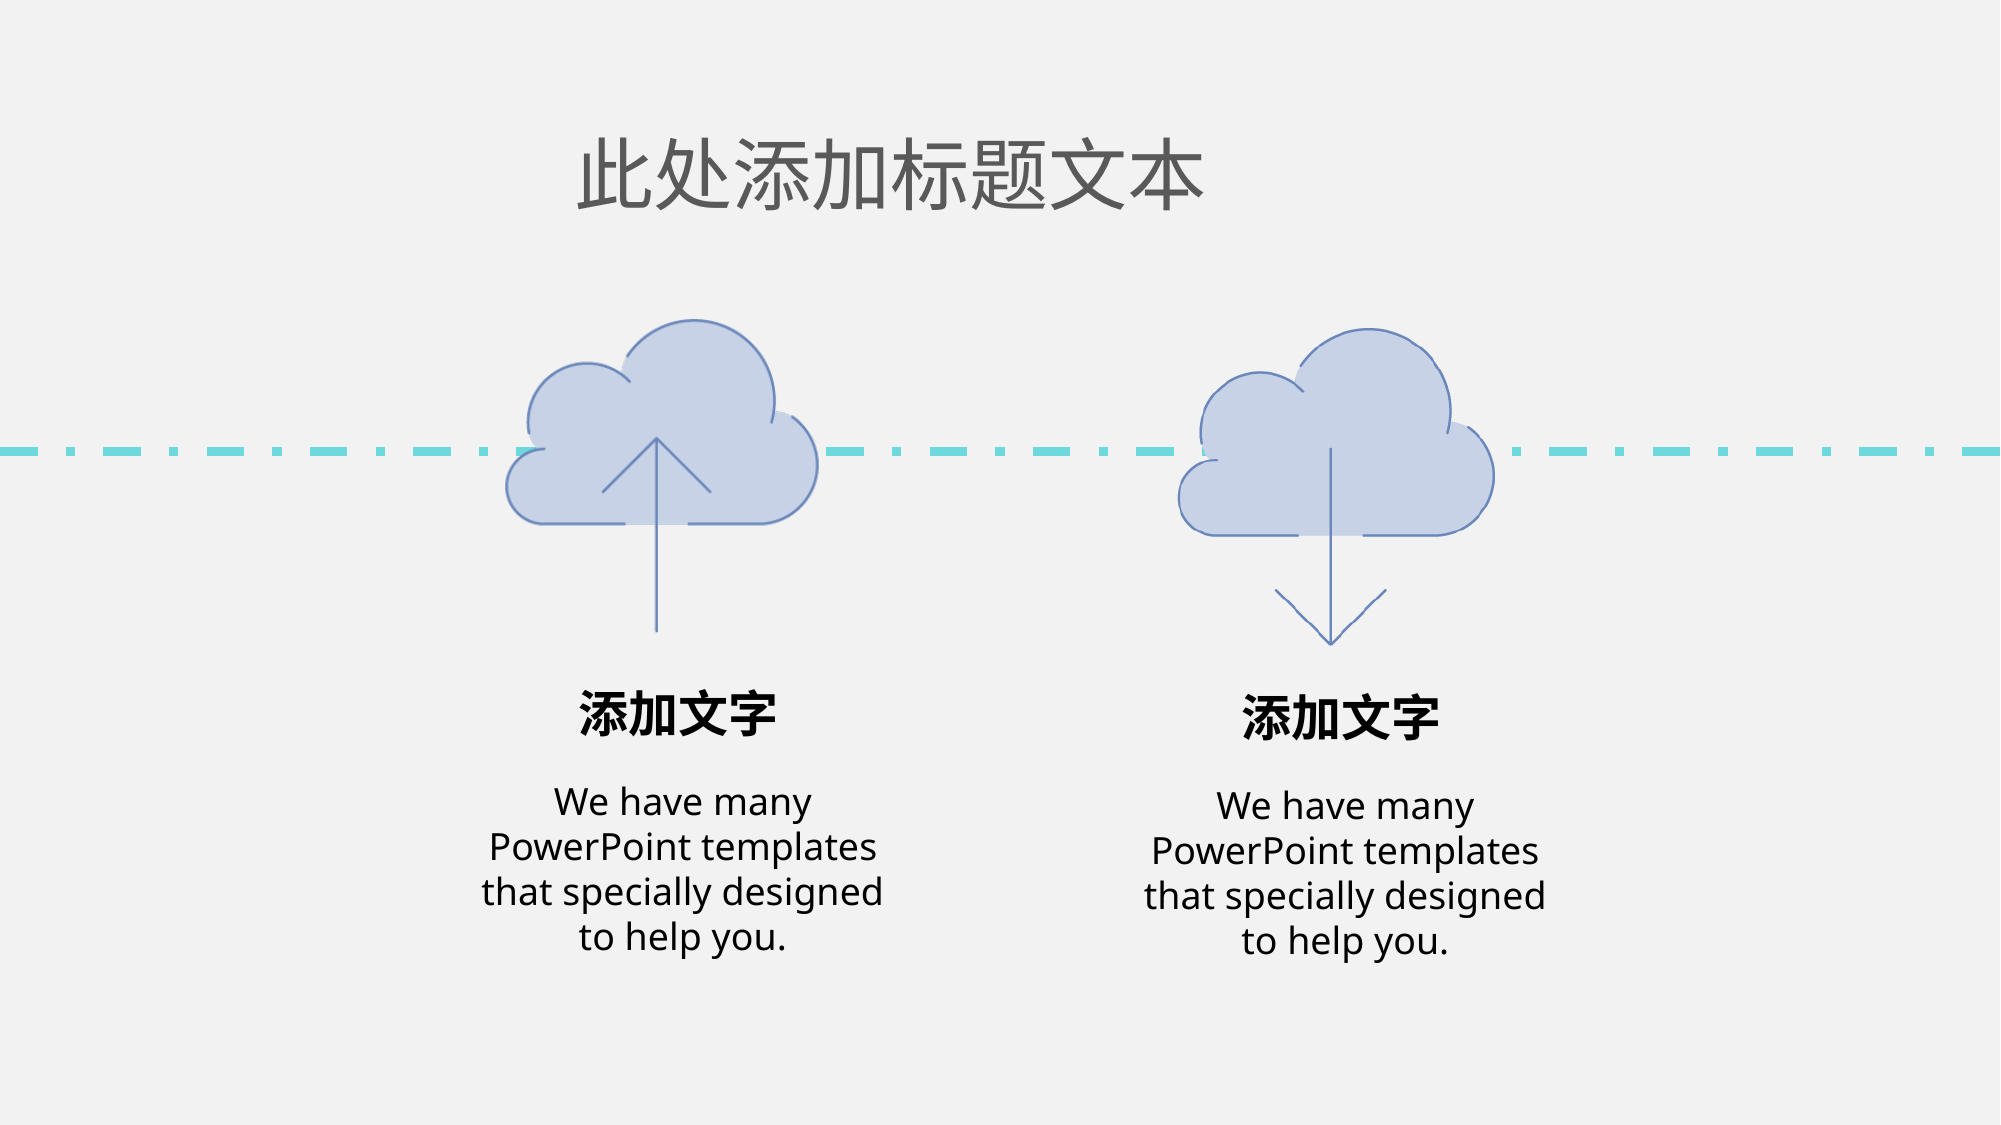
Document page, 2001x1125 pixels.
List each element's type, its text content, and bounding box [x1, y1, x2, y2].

picture [351, 145, 973, 767]
text_box We have many PowerPoint templates that specially designed to help you. [1107, 774, 1584, 970]
text_box We have many PowerPoint templates that specially designed to help you. [445, 770, 921, 966]
picture [1043, 186, 1618, 761]
text_box 此处添加标题文本 [560, 117, 1440, 228]
